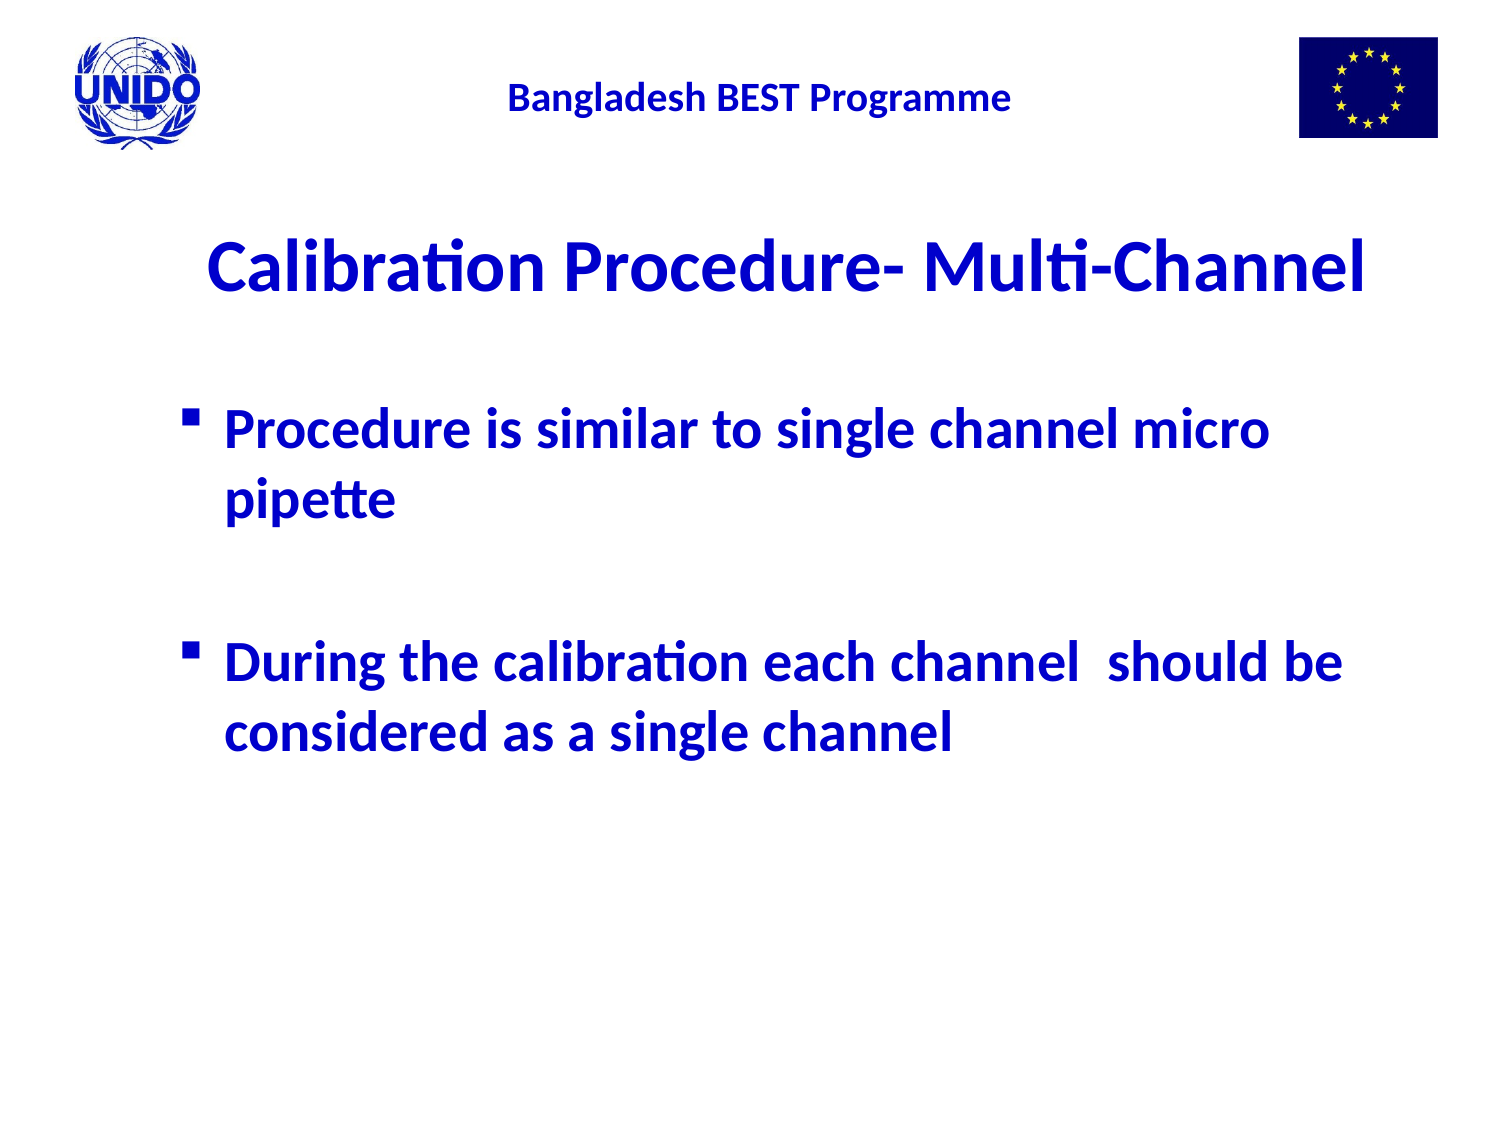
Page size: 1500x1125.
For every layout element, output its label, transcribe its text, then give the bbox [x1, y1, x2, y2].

picture [74, 37, 201, 151]
title Calibration Procedure- Multi-Channel [112, 212, 1463, 400]
list Procedure is similar to single channel micro pipette During the calibration each channel should be considered as a single channel [87, 382, 1438, 1125]
text_box Bangladesh BEST Programme [349, 62, 1113, 128]
picture [1299, 37, 1438, 138]
